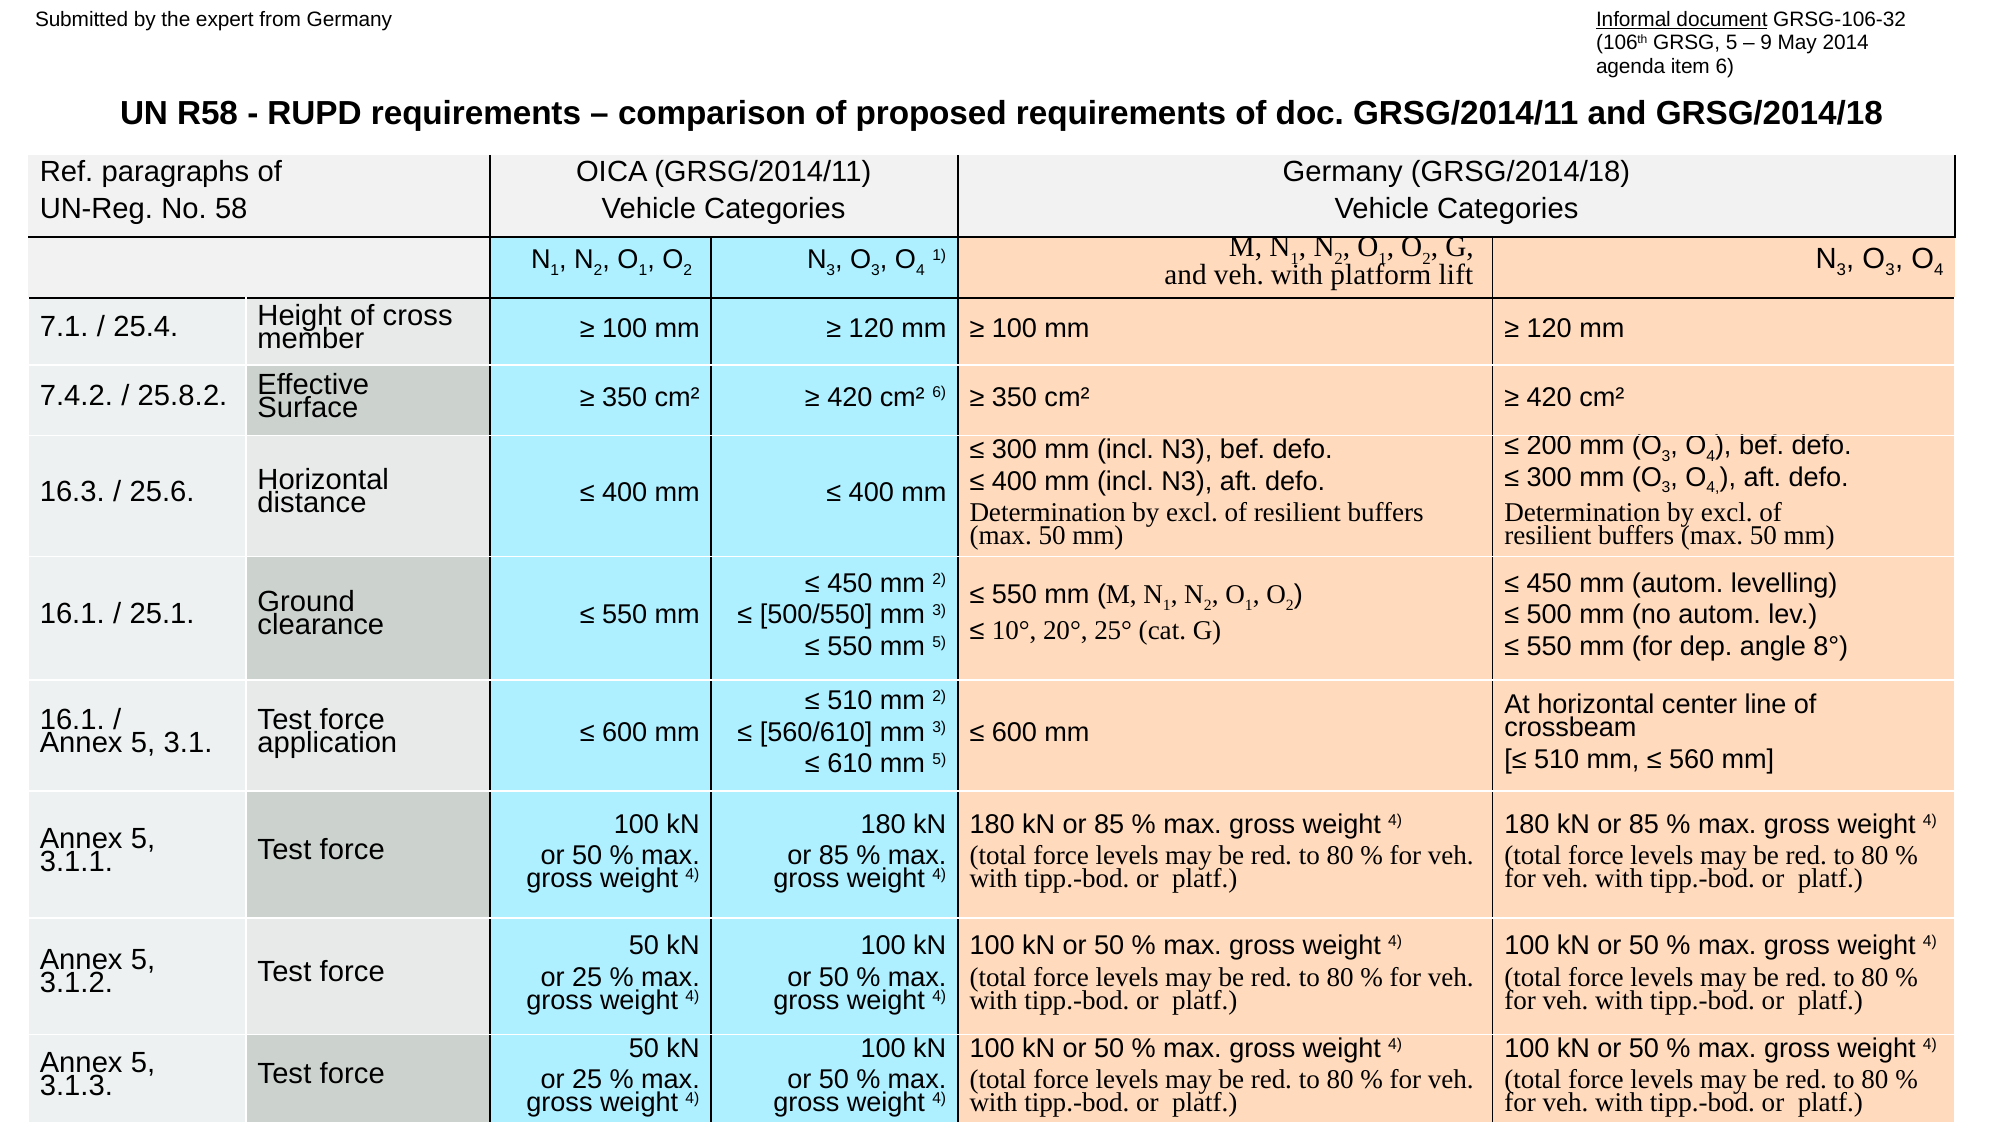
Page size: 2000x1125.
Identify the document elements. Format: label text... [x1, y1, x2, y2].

table_cell 100 kN or 50 % max. gross weight 4) [712, 919, 957, 1034]
table_cell 100 kN or 50 % max. gross weight 4) (total force levels may be red. to 80 % for veh. with tipp.-bod. or platf.) [959, 919, 1492, 1034]
table_cell ≥ 100 mm [959, 299, 1492, 364]
table_cell ≤ 450 mm 2) ≤ [500/550] mm 3) ≤ 550 mm 5) [712, 557, 957, 679]
table_cell M, N1, N2, O1, O2, G, and veh. with platform lift [959, 238, 1492, 297]
table_header OICA (GRSG/2014/11) Vehicle Categories [491, 155, 957, 236]
table_cell Test force application [247, 681, 489, 790]
table_cell ≤ 200 mm (O3, O4), bef. defo. ≤ 300 mm (O3, O4,), aft. defo. Determination by excl. of resilient buffers (max. 50 mm) [1493, 436, 1954, 556]
table_cell 50 kN or 25 % max. gross weight 4) [491, 919, 710, 1034]
table_cell At horizontal center line of crossbeam [≤ 510 mm, ≤ 560 mm] [1493, 681, 1954, 790]
table_cell Annex 5, 3.1.3. [29, 1035, 245, 1122]
table_cell 100 kN or 50 % max. gross weight 4) (total force levels may be red. to 80 % for veh. with tipp.-bod. or platf.) [959, 1035, 1492, 1122]
table_cell Horizontal distance [247, 436, 489, 556]
table_cell N3, O3, O4 1) [712, 238, 957, 297]
table_cell ≤ 400 mm [491, 436, 710, 556]
table_cell 180 kN or 85 % max. gross weight 4) (total force levels may be red. to 80 % for veh. with tipp.-bod. or platf.) [959, 792, 1492, 917]
table_cell 7.1. / 25.4. [29, 299, 245, 364]
text_box UN R58 - RUPD requirements – comparison of proposed requirements of doc. GRSG/2014/11 and GRSG/2014/18 [23, 84, 1982, 139]
table_cell ≥ 350 cm² [959, 366, 1492, 435]
table_cell Test force [247, 919, 489, 1034]
table_cell ≤ 550 mm [491, 557, 710, 679]
table_cell 7.4.2. / 25.8.2. [29, 366, 245, 435]
table_header Submitted by the expert from Germany [25, 9, 996, 82]
table_cell ≤ 510 mm 2) ≤ [560/610] mm 3) ≤ 610 mm 5) [712, 681, 957, 790]
table_cell 100 kN or 50 % max. gross weight 4) (total force levels may be red. to 80 % for veh. with tipp.-bod. or platf.) [1493, 1035, 1954, 1122]
table_cell ≤ 400 mm [712, 436, 957, 556]
table_cell Test force [247, 1035, 489, 1122]
table_cell Test force [247, 792, 489, 917]
table_cell 16.1. / Annex 5, 3.1. [29, 681, 245, 790]
table_cell 100 kN or 50 % max. gross weight 4) (total force levels may be red. to 80 % for veh. with tipp.-bod. or platf.) [1493, 919, 1954, 1034]
table_cell ≥ 420 cm² [1493, 366, 1954, 435]
table_cell ≤ 450 mm (autom. levelling) ≤ 500 mm (no autom. lev.) ≤ 550 mm (for dep. angle 8°) [1493, 557, 1954, 679]
table_cell [28, 238, 246, 297]
table_header Informal document GRSG-106-32 (106th GRSG, 5 – 9 May 2014 agenda item 6) [998, 9, 1981, 82]
table_cell 50 kN or 25 % max. gross weight 4) [491, 1035, 710, 1122]
table_cell Annex 5, 3.1.2. [29, 919, 245, 1034]
table_cell 100 kN or 50 % max. gross weight 4) [712, 1035, 957, 1122]
table_cell ≤ 600 mm [959, 681, 1492, 790]
table_cell Height of cross member [247, 299, 489, 364]
table_cell ≤ 550 mm (M, N1, N2, O1, O2) ≤ 10°, 20°, 25° (cat. G) [959, 557, 1492, 679]
table_cell ≥ 120 mm [1493, 299, 1954, 364]
table_cell [246, 238, 489, 297]
table_cell ≥ 120 mm [712, 299, 957, 364]
table_cell Ground clearance [247, 557, 489, 679]
table_cell Effective Surface [247, 366, 489, 435]
table_cell N1, N2, O1, O2 [491, 238, 710, 297]
table_cell 16.1. / 25.1. [29, 557, 245, 679]
table_header Ref. paragraphs of UN-Reg. No. 58 [28, 155, 489, 236]
table_cell 180 kN or 85 % max. gross weight 4) (total force levels may be red. to 80 % for veh. with tipp.-bod. or platf.) [1493, 792, 1954, 917]
table_cell ≤ 600 mm [491, 681, 710, 790]
table_cell ≥ 350 cm² [491, 366, 710, 435]
table_cell ≥ 420 cm² 6) [712, 366, 957, 435]
table_cell ≤ 300 mm (incl. N3), bef. defo. ≤ 400 mm (incl. N3), aft. defo. Determination by excl. of resilient buffers (max. 50 mm) [959, 436, 1492, 556]
table_cell 180 kN or 85 % max. gross weight 4) [712, 792, 957, 917]
table_cell Annex 5, 3.1.1. [29, 792, 245, 917]
table_header Germany (GRSG/2014/18) Vehicle Categories [959, 155, 1954, 236]
table_cell N3, O3, O4 [1493, 238, 1955, 297]
table_cell ≥ 100 mm [491, 299, 710, 364]
table_cell 100 kN or 50 % max. gross weight 4) [491, 792, 710, 917]
table_cell 16.3. / 25.6. [29, 436, 245, 556]
